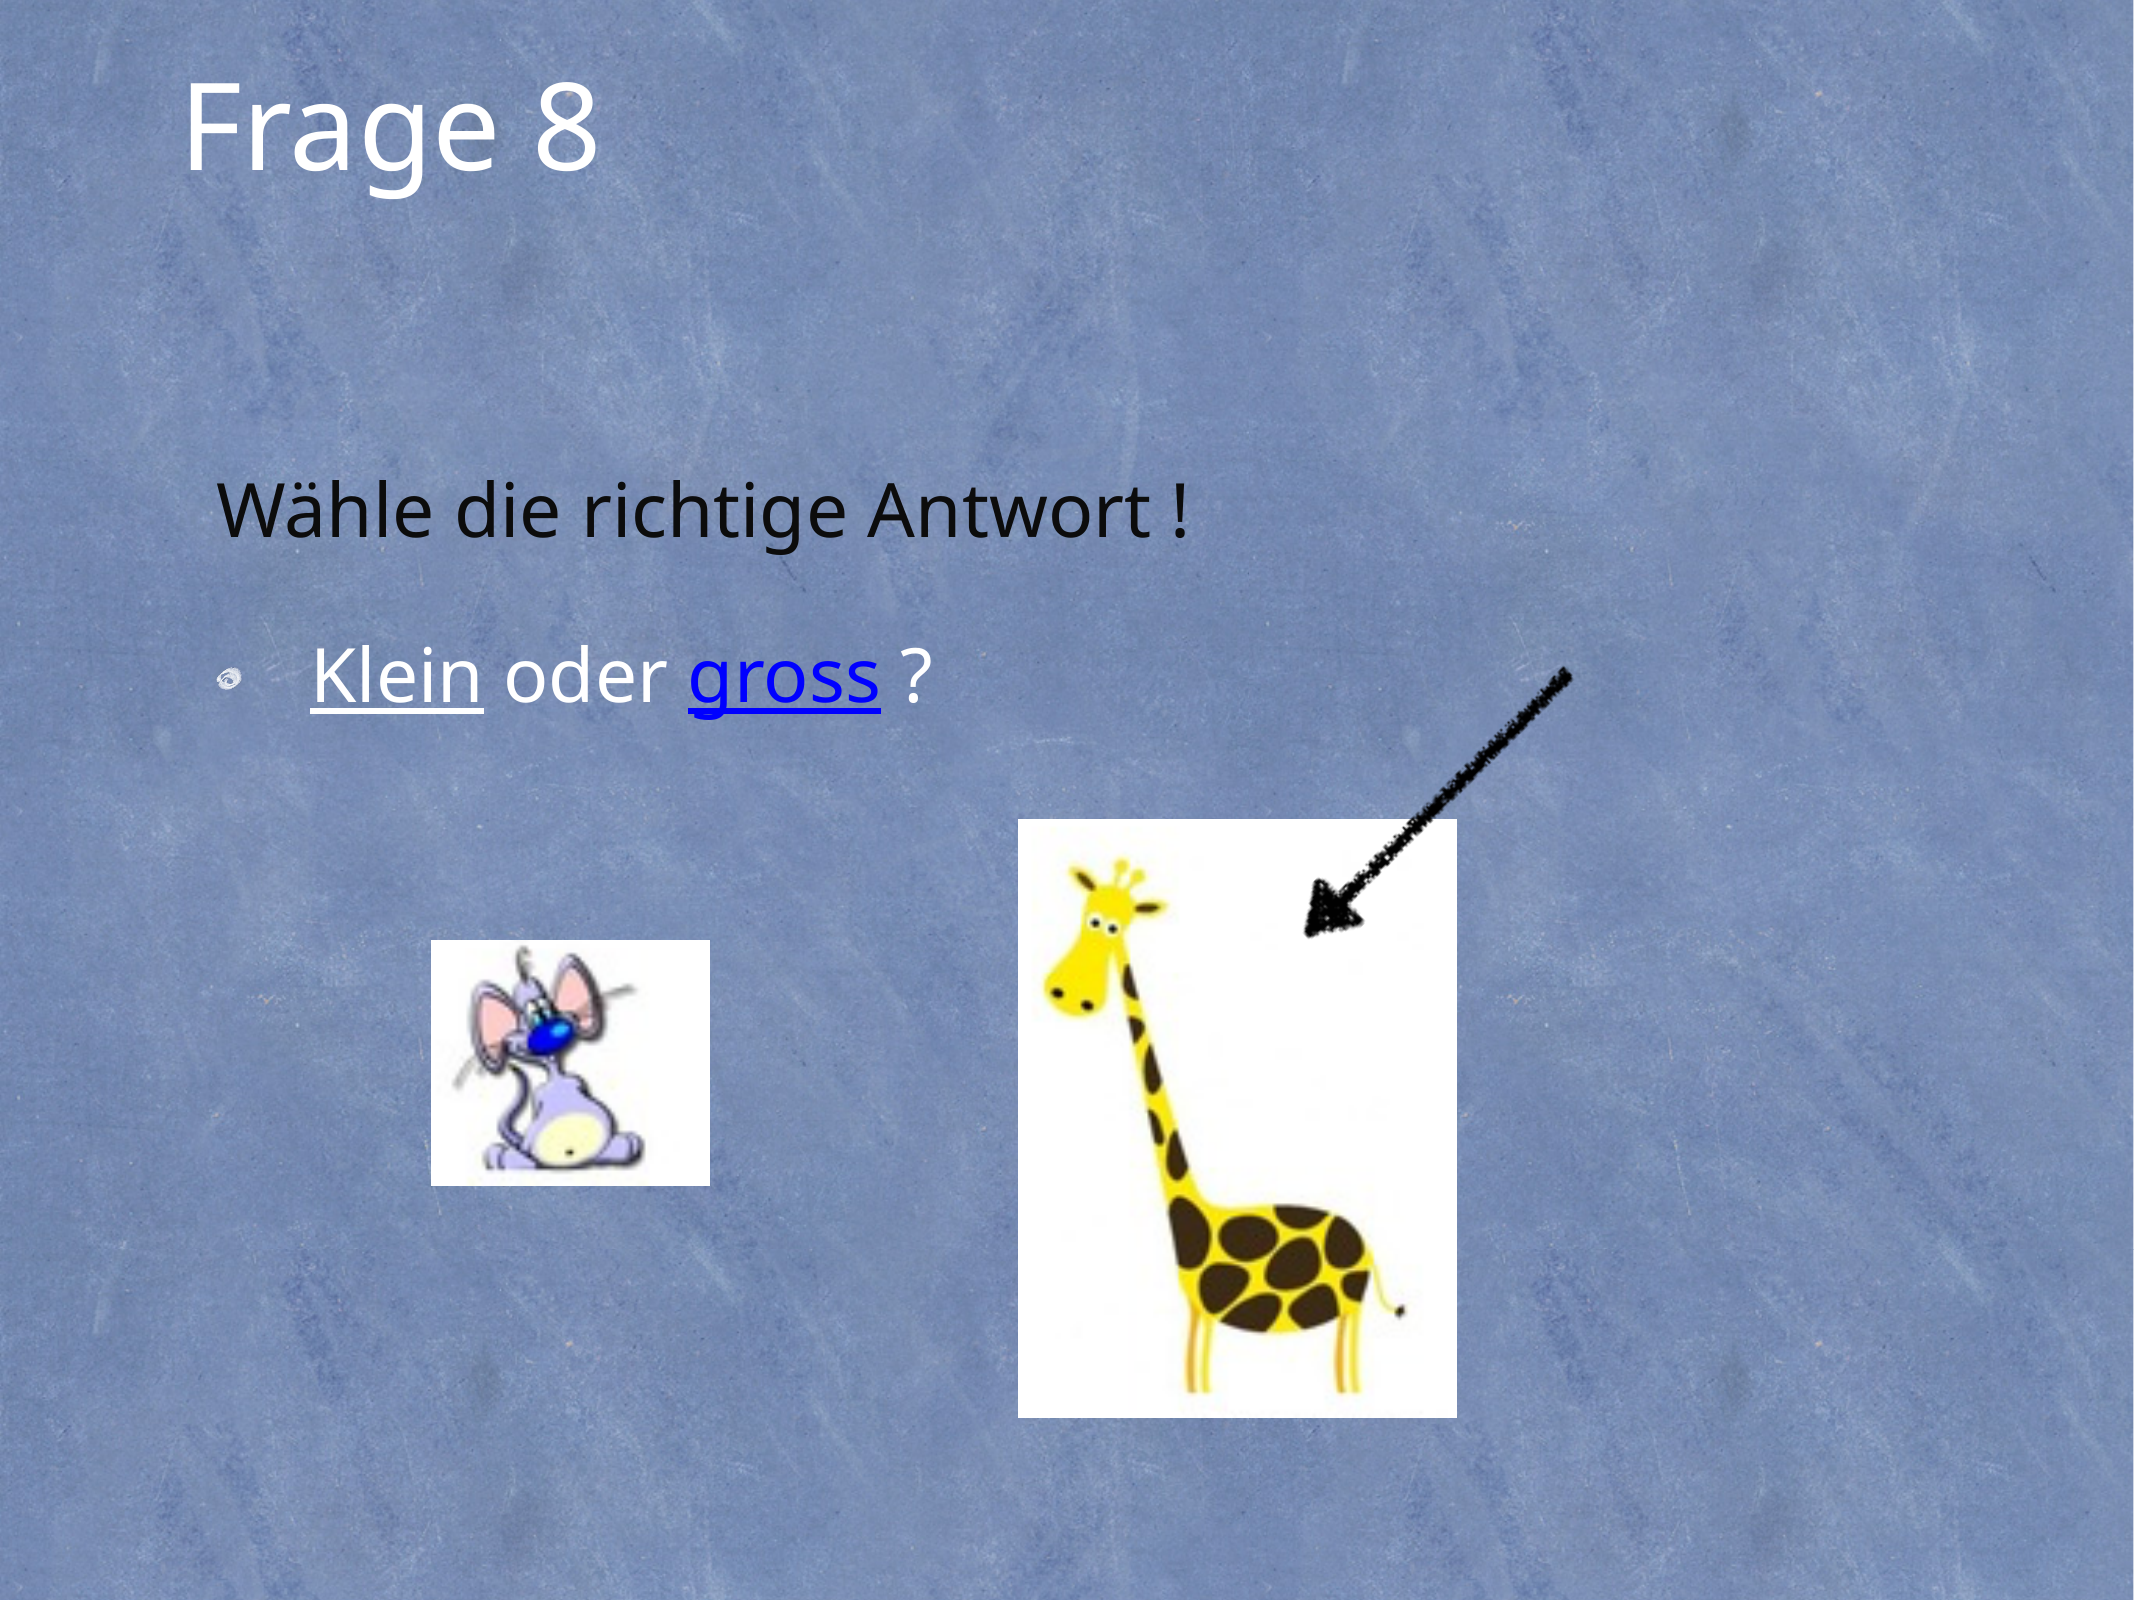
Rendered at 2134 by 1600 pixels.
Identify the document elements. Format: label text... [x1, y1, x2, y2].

subtitle Wähle die richtige Antwort ! Klein oder gross ? [207, 453, 1926, 1397]
picture [0, 0, 2134, 1600]
title Frage 8 [170, 35, 1592, 209]
